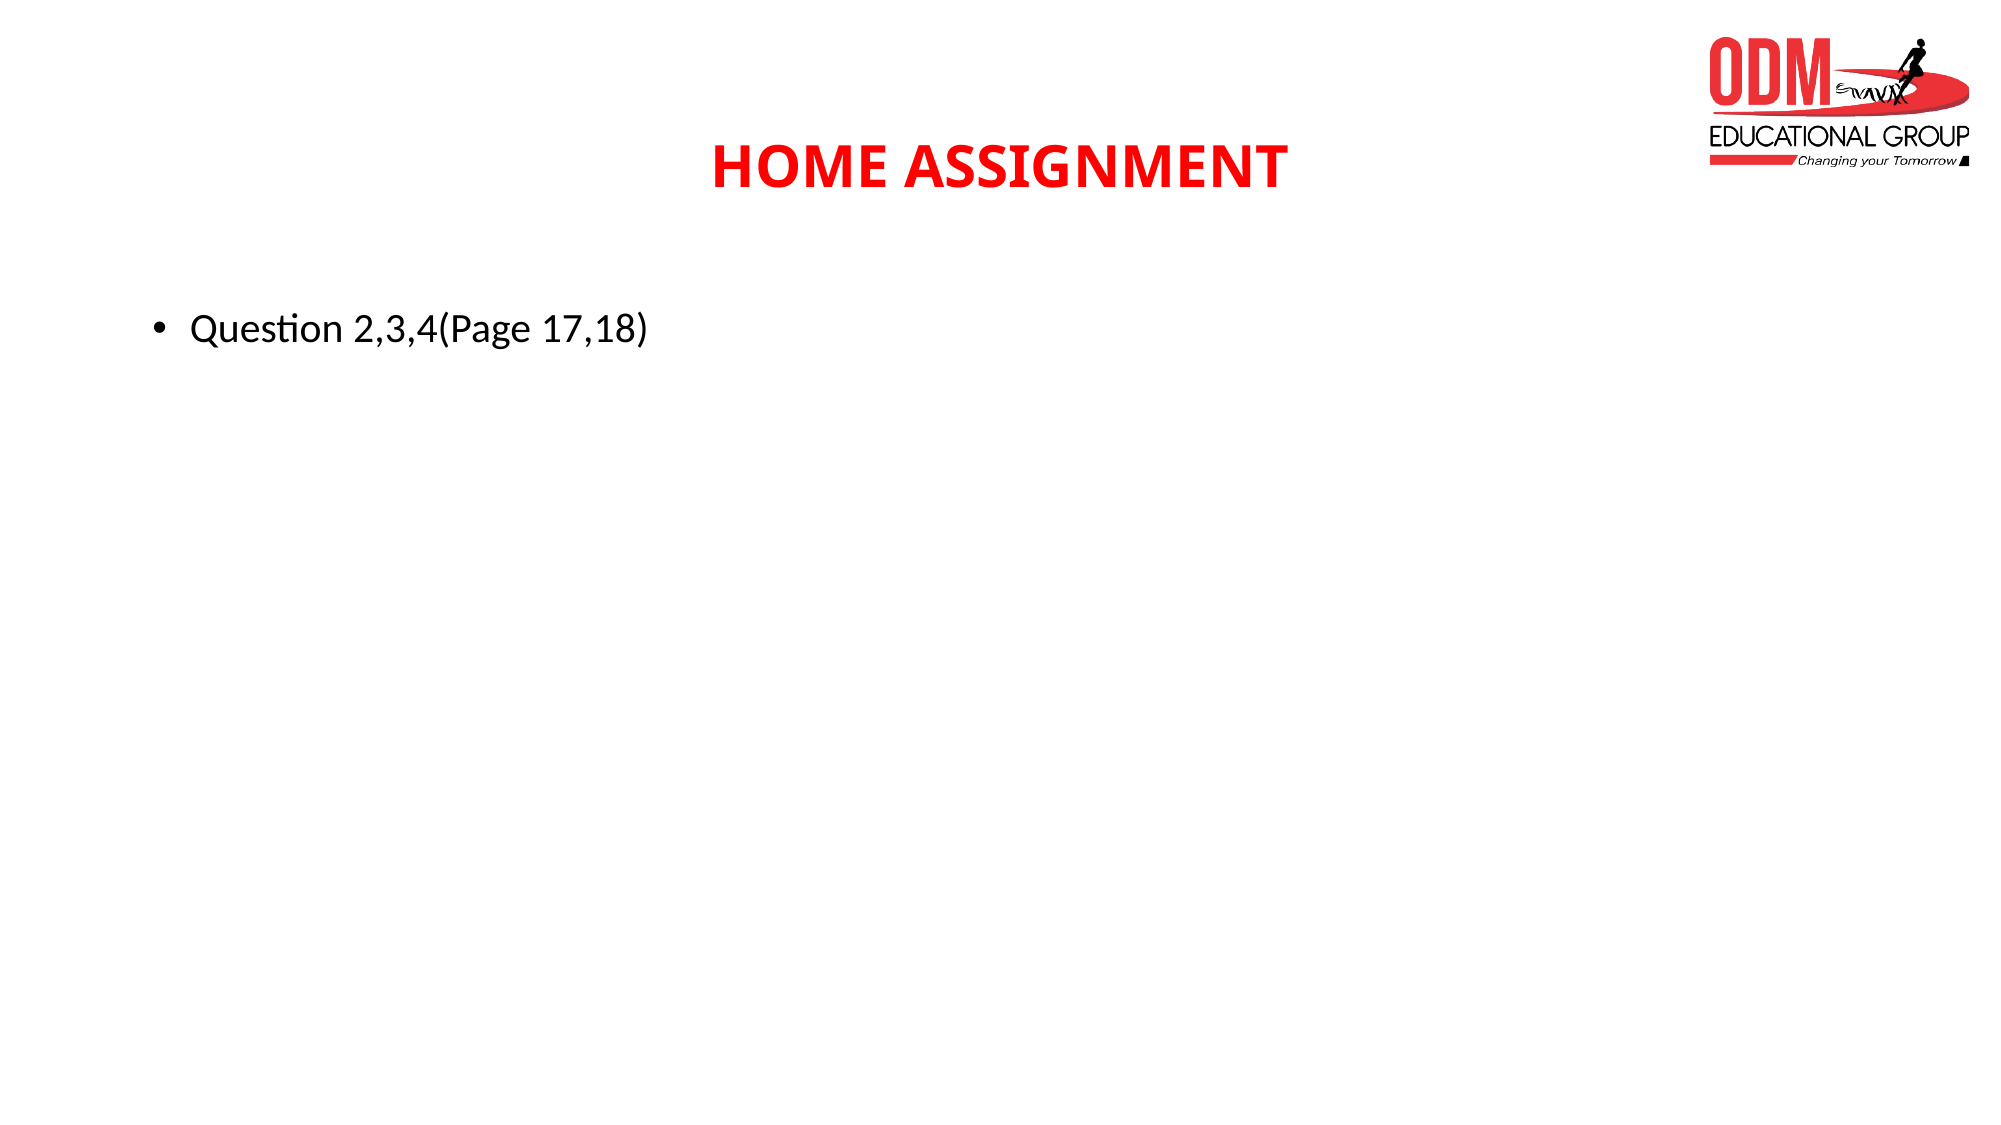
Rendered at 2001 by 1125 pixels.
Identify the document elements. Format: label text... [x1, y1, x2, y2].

text_box [1710, 37, 1970, 167]
list Question 2,3,4(Page 17,18) [137, 299, 1863, 1014]
title HOME ASSIGNMENT [137, 59, 1863, 278]
